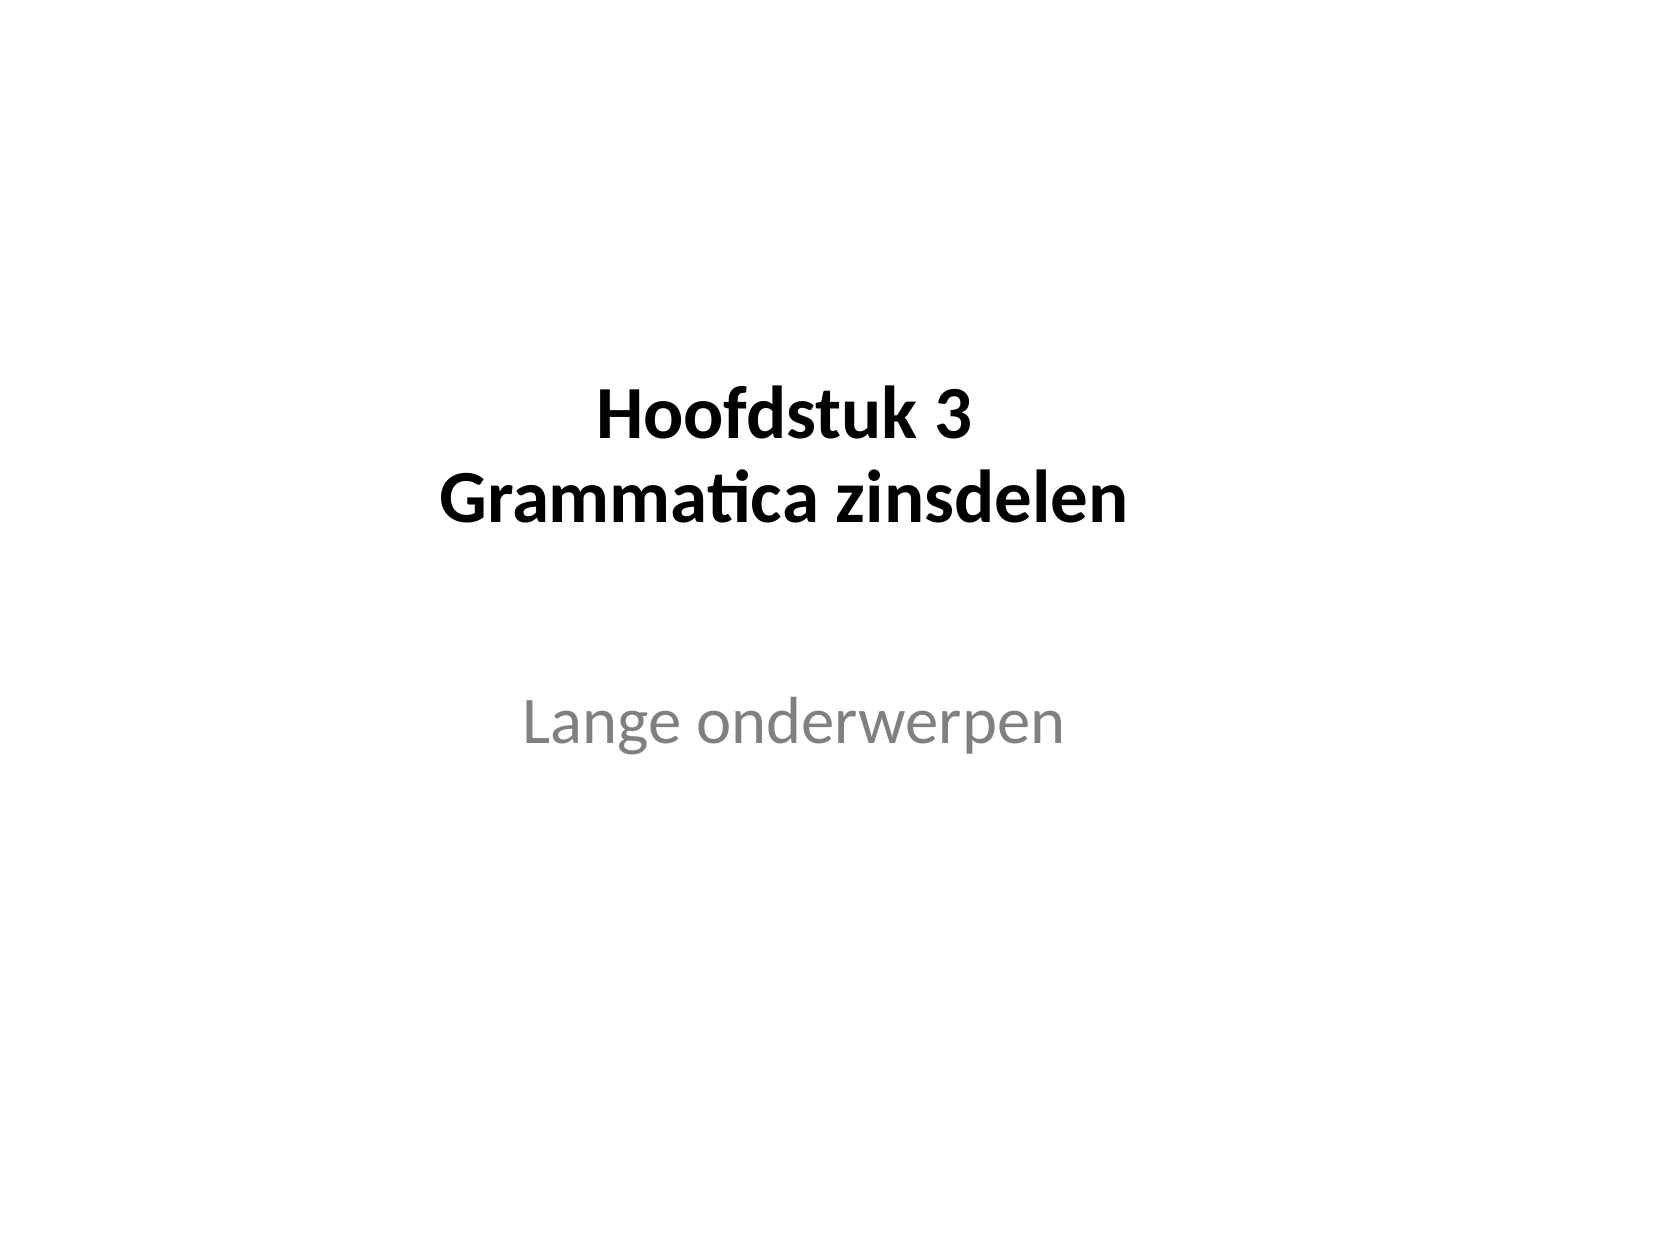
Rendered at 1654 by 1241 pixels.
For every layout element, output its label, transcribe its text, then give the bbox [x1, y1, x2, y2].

subtitle Hoofdstuk 3 Grammatica zinsdelen [56, 266, 1512, 715]
text_box Lange onderwerpen [507, 676, 1642, 840]
